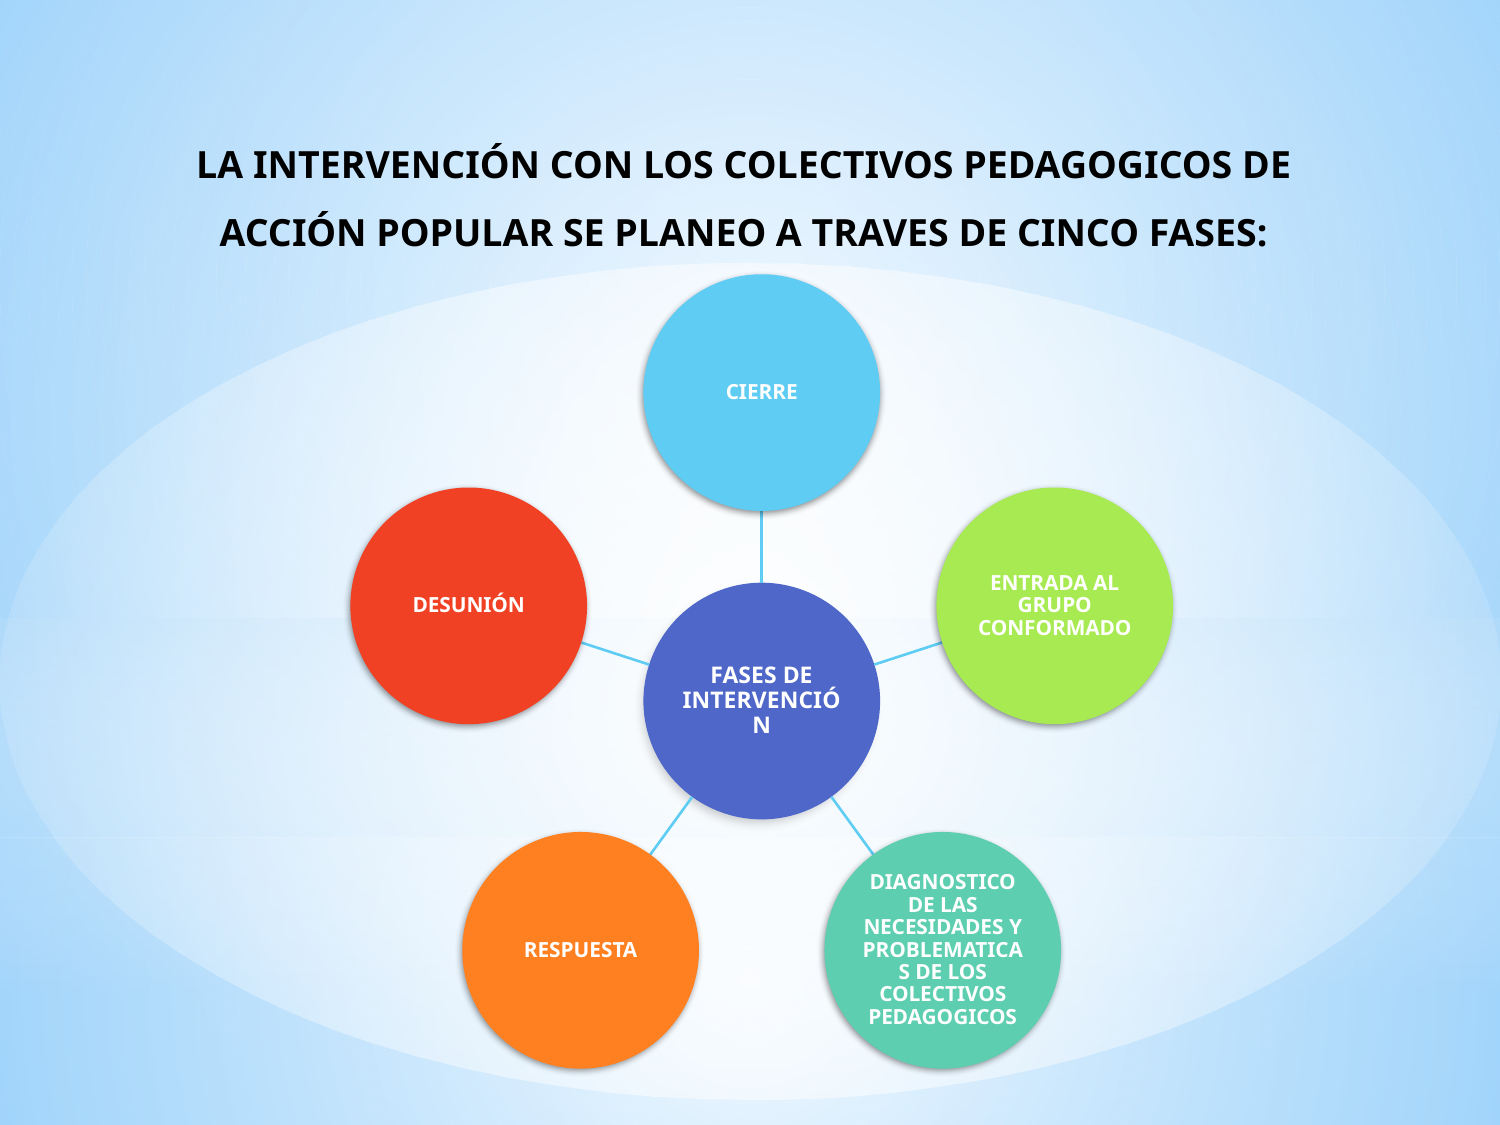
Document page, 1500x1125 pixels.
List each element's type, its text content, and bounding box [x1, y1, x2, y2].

text_box LA INTERVENCIÓN CON LOS COLECTIVOS PEDAGOGICOS DE ACCIÓN POPULAR SE PLANEO A TRAVES DE CINCO FASES: [135, 66, 1353, 262]
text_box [312, 274, 1211, 1070]
